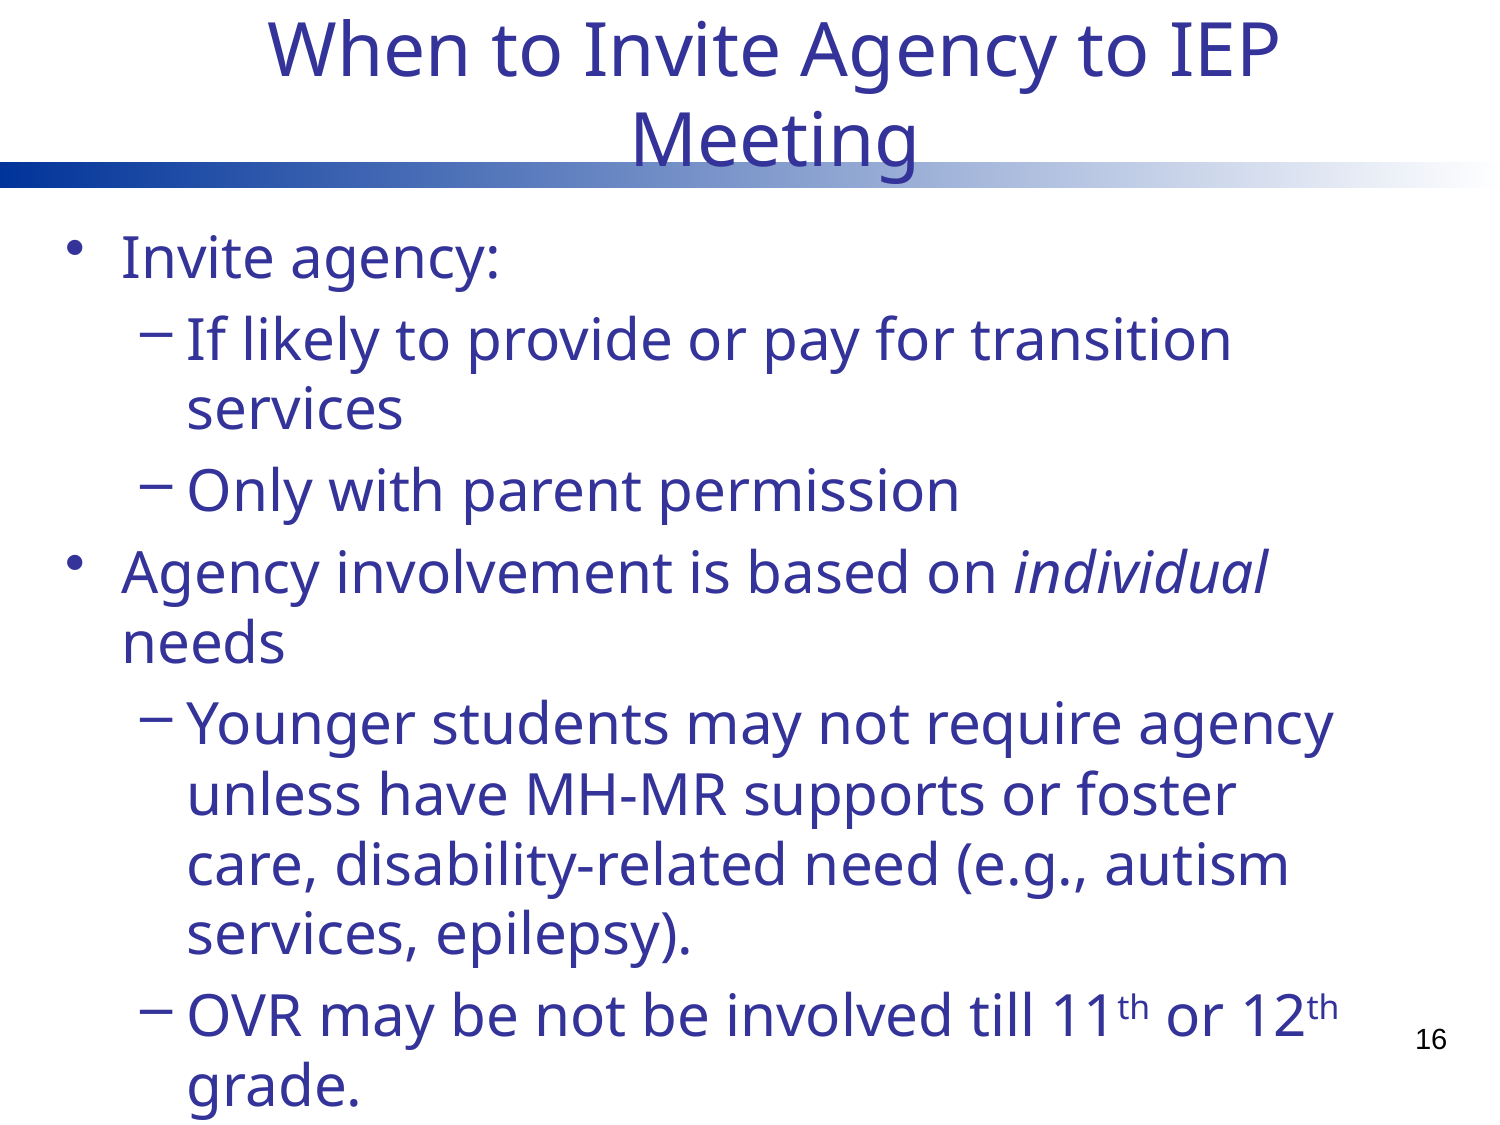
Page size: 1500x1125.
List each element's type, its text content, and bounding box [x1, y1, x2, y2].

title When to Invite Agency to IEP Meeting [125, 45, 1425, 138]
list Invite agency: If likely to provide or pay for transition services Only with parent permission Agency involvement is based on individual needs Younger students may not require agency unless have MH-MR supports or foster care, disability-related need (e.g., autism services, epilepsy). OVR may be not be involved till 11th or 12th grade. Agency involvement may vary by region. Document agency invitation on IEP Invite! [50, 212, 1388, 1088]
slide_number 16 [1387, 1012, 1463, 1091]
